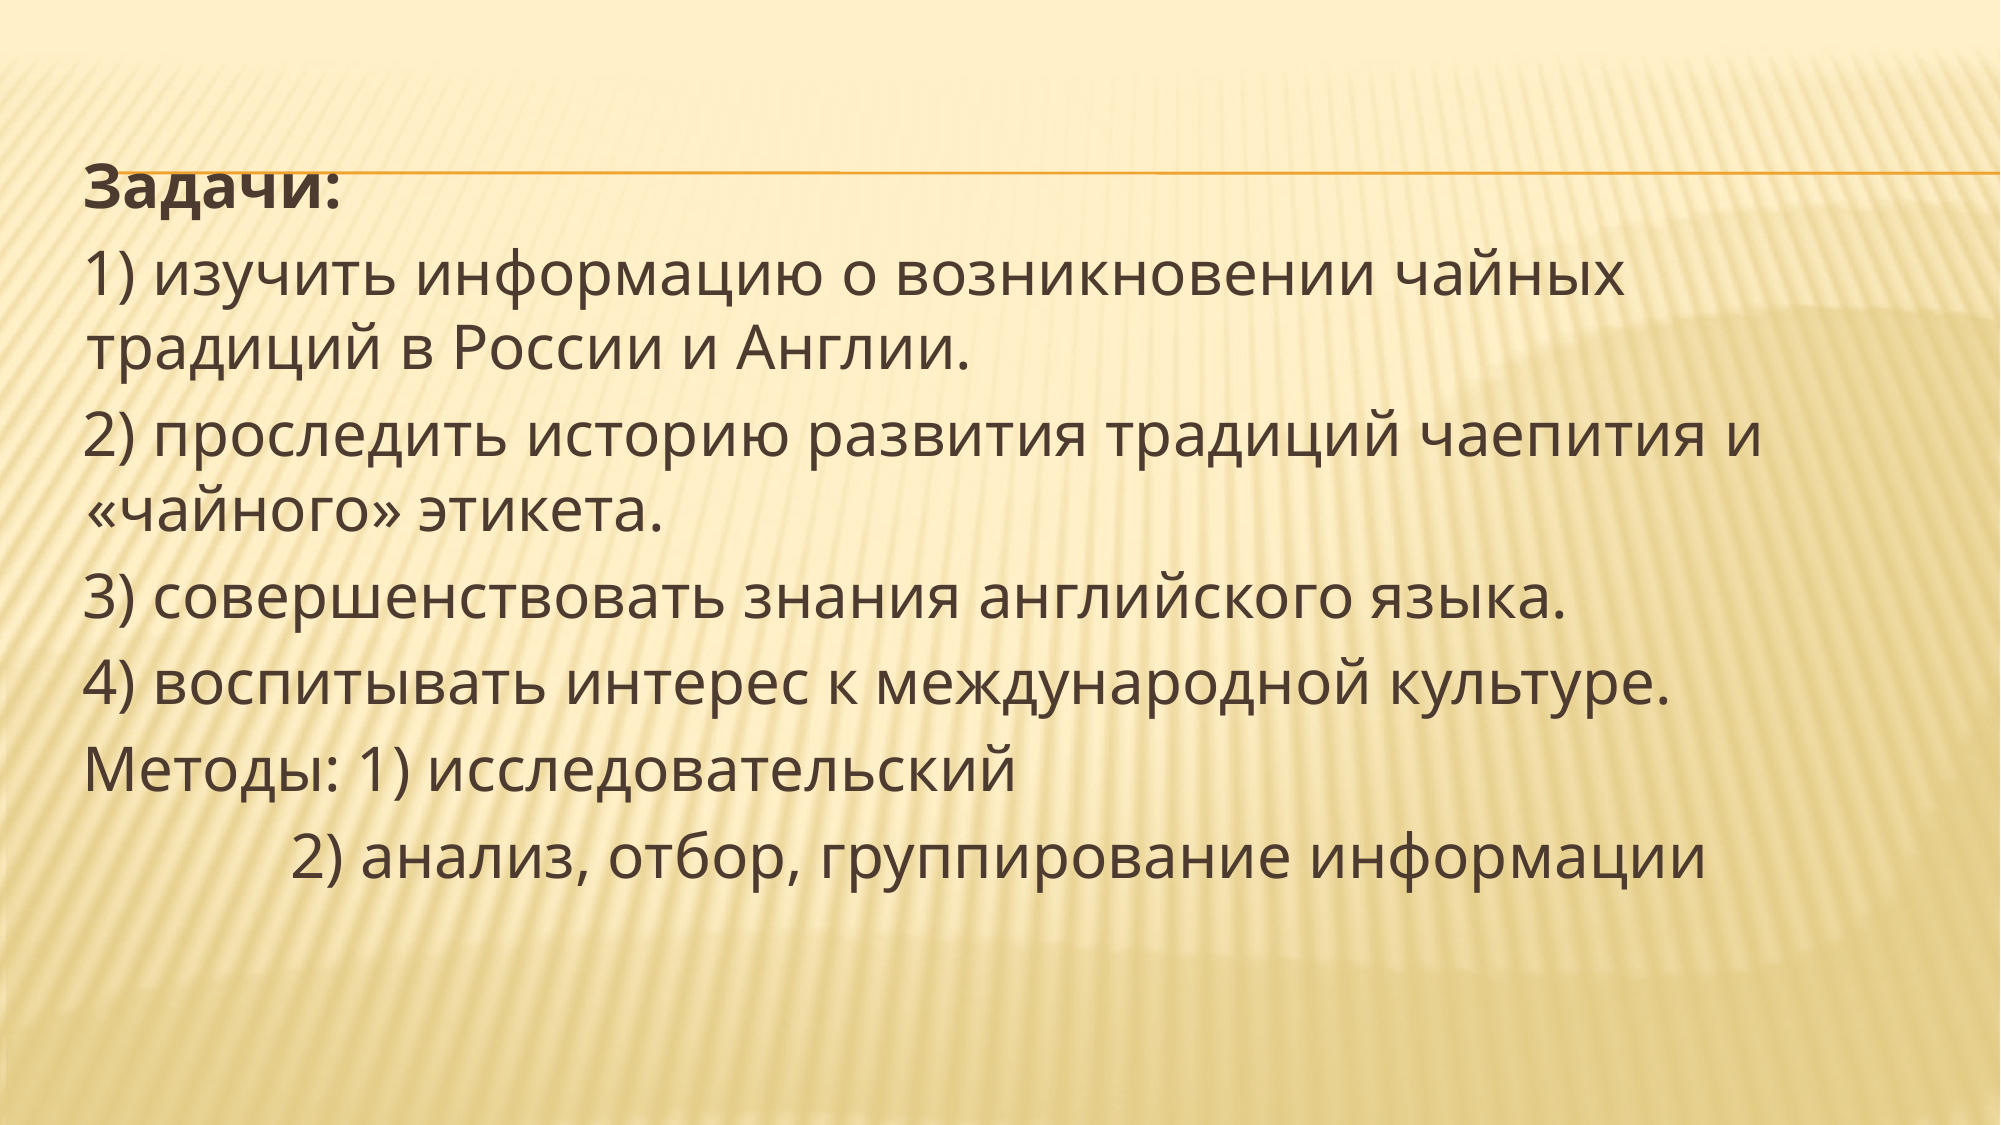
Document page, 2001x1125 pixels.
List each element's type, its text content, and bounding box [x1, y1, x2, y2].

list Задачи: 1) изучить информацию о возникновении чайных традиций в России и Англии. 2) проследить историю развития традиций чаепития и «чайного» этикета. 3) совершенствовать знания английского языка. 4) воспитывать интерес к международной культуре. Методы: 1) исследовательский 2) анализ, отбор, группирование информации [19, 52, 1933, 988]
